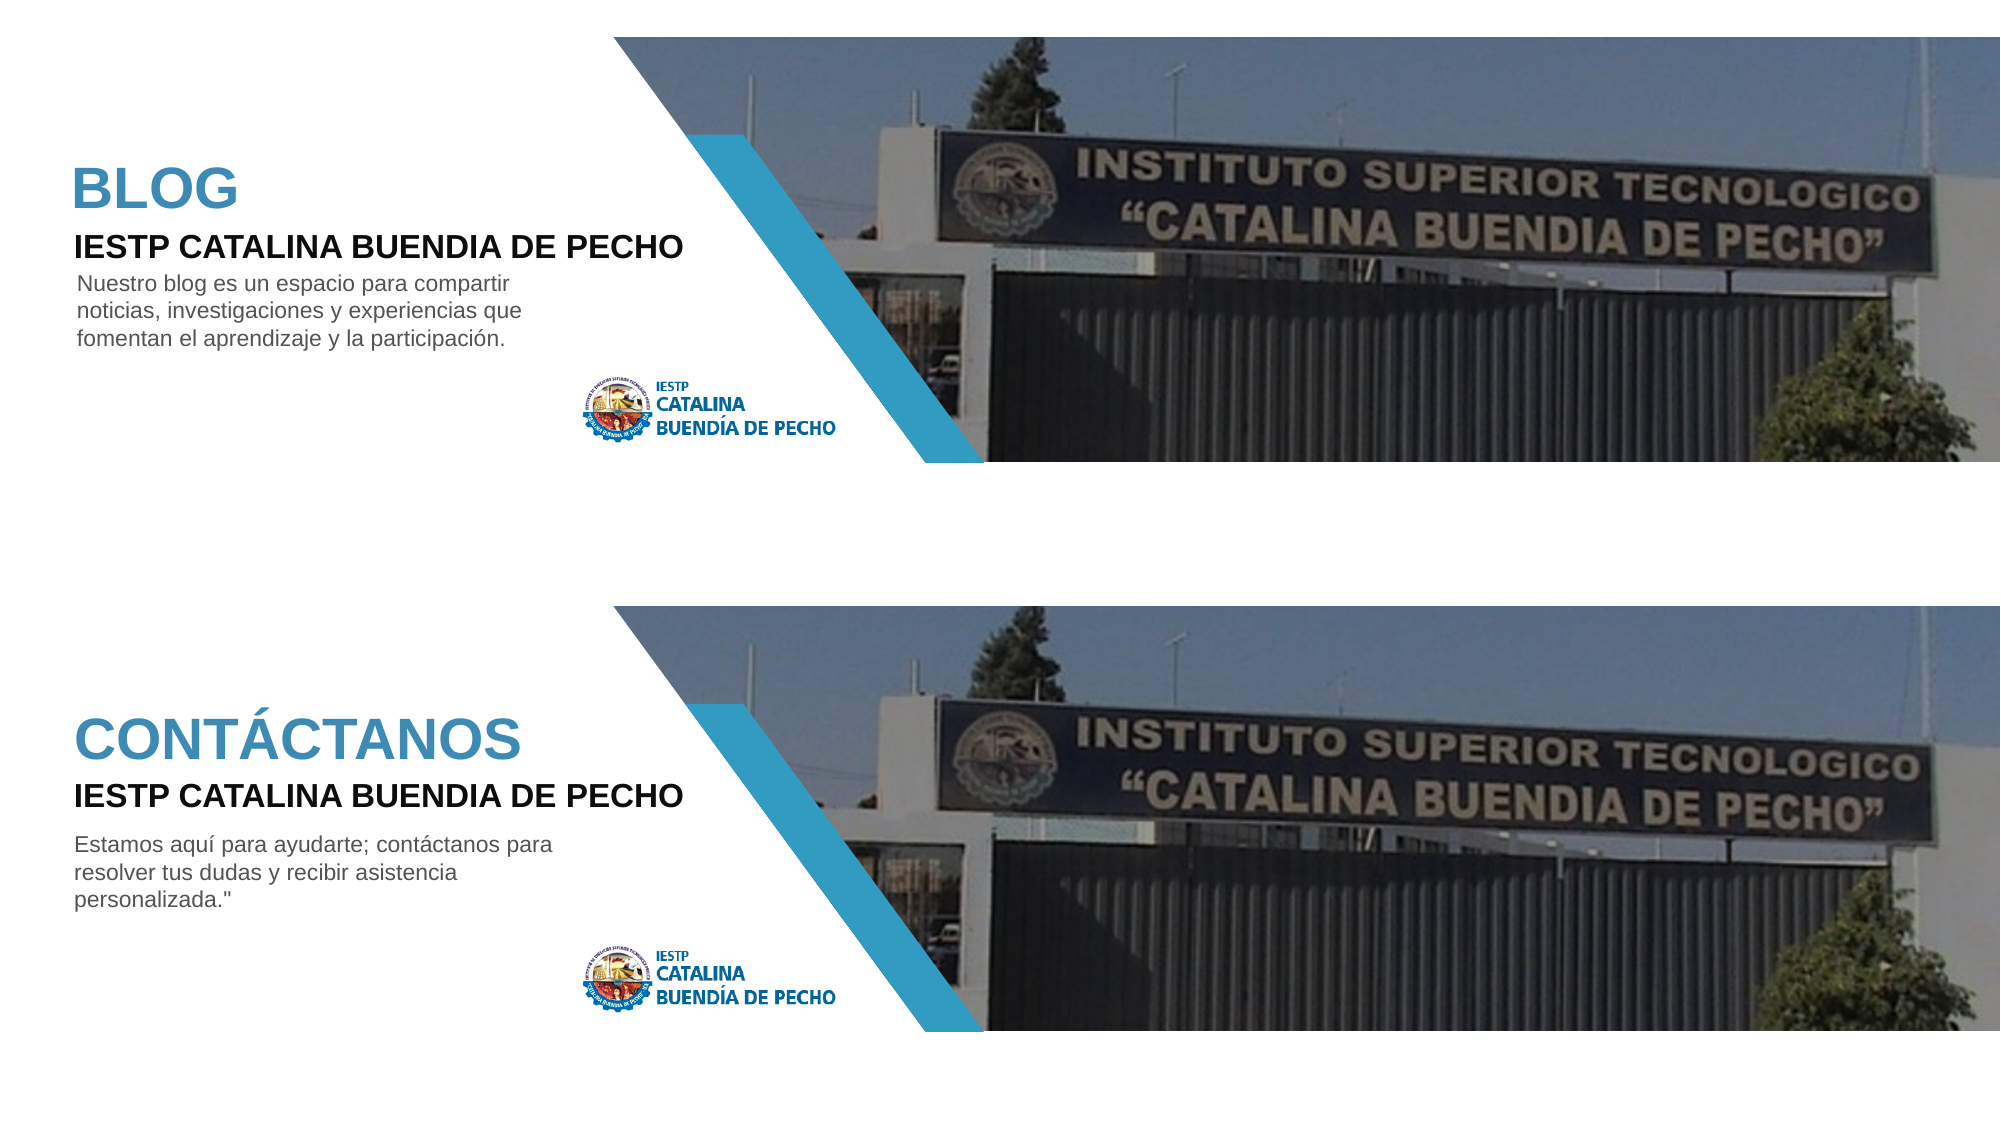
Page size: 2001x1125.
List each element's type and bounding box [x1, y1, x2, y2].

text_box [0, 37, 2000, 462]
text_box [0, 606, 2000, 1031]
